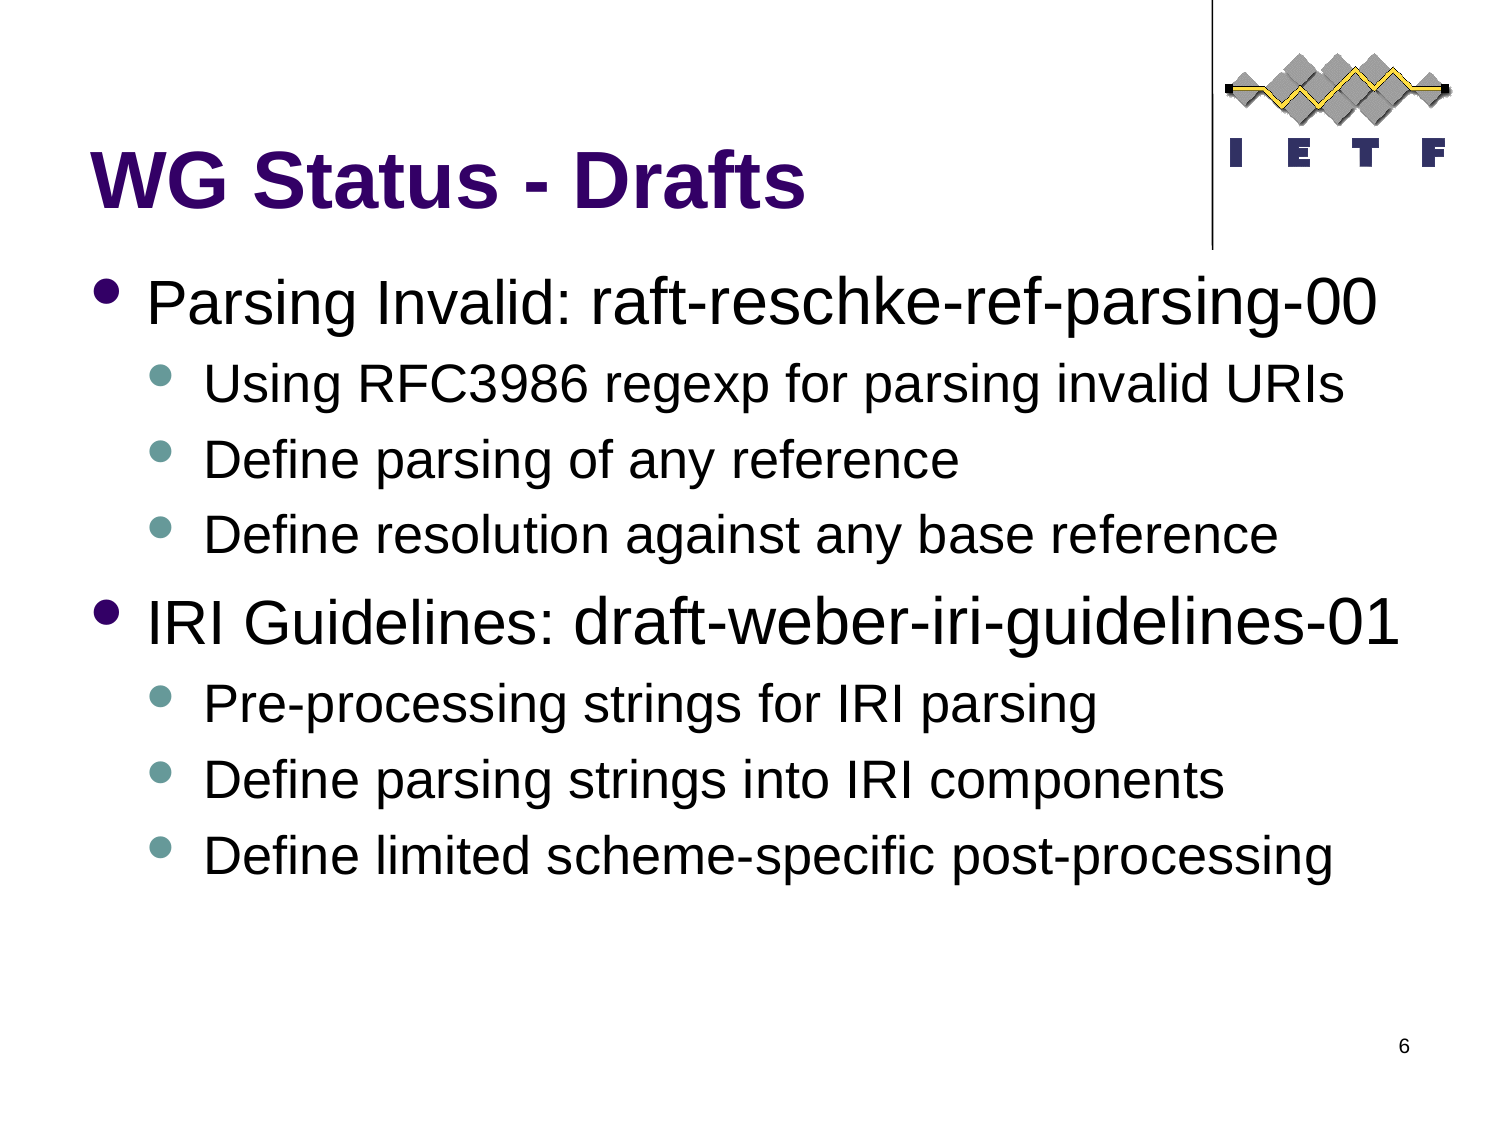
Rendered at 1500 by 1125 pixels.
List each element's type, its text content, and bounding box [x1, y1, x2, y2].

picture [1212, 37, 1463, 181]
slide_number 6 [1074, 1024, 1426, 1101]
title WG Status - Drafts [74, 19, 1201, 233]
list Parsing Invalid: raft-reschke-ref-parsing-00 Using RFC3986 regexp for parsing invalid URIs Define parsing of any reference Define resolution against any base reference IRI Guidelines: draft-weber-iri-guidelines-01 Pre-processing strings for IRI parsing Define parsing strings into IRI components Define limited scheme-specific post-processing [74, 249, 1426, 1094]
